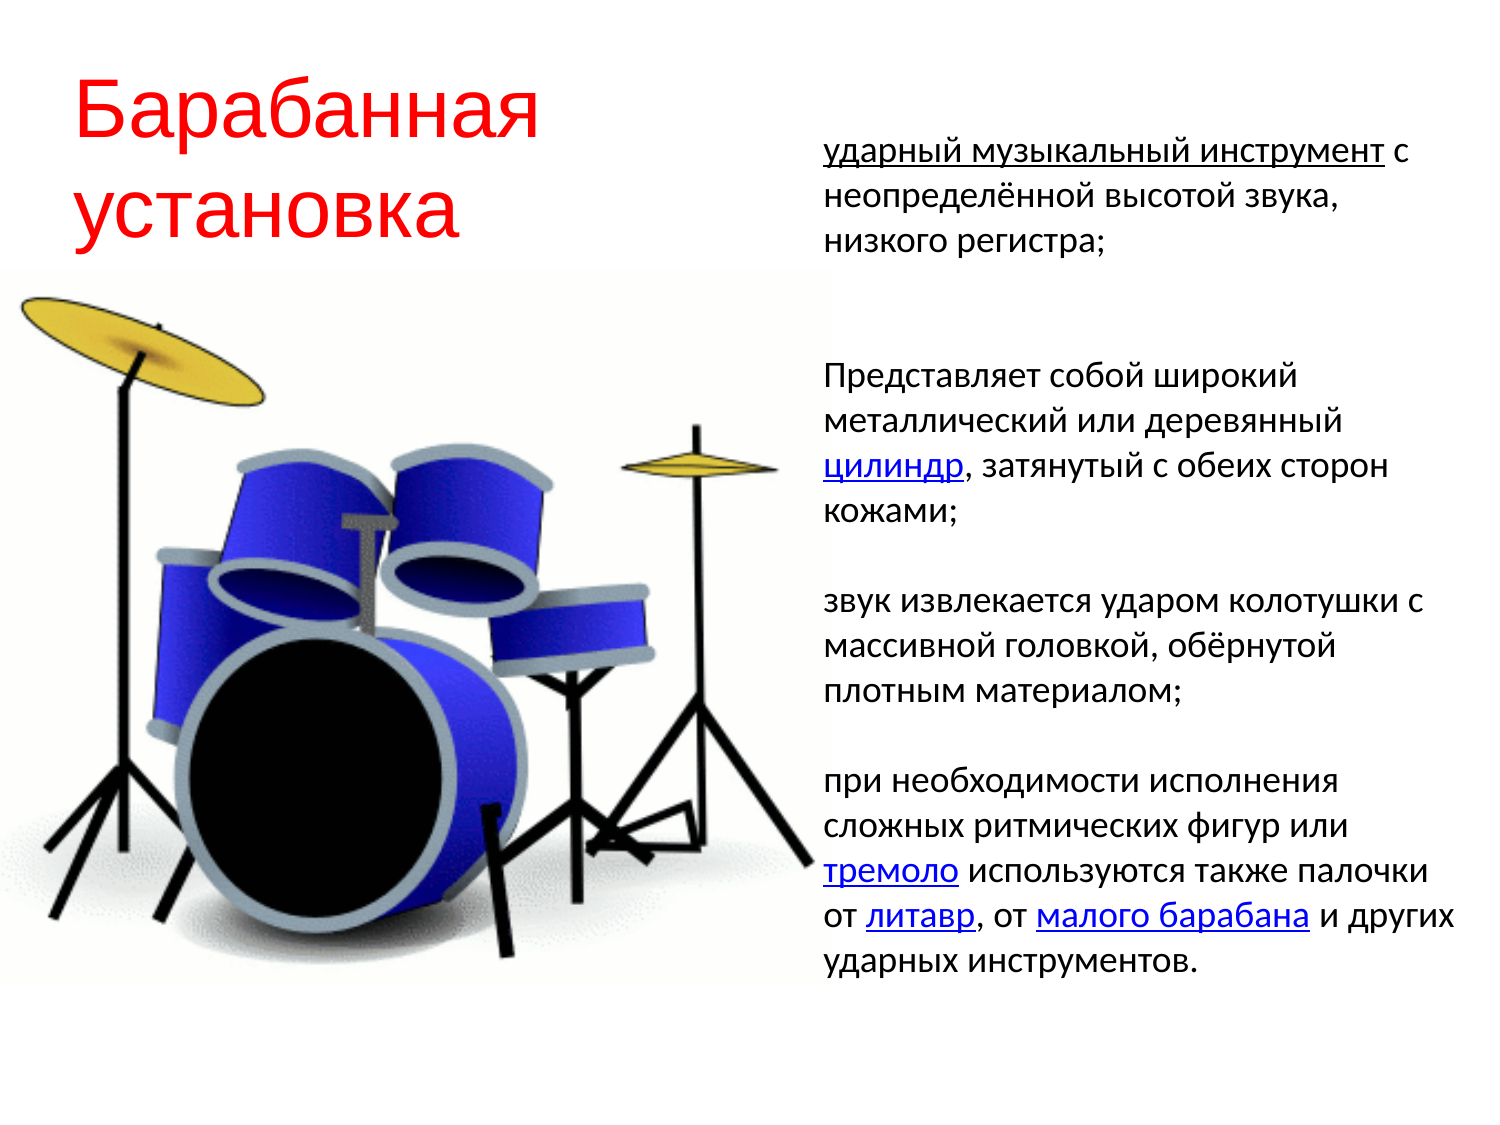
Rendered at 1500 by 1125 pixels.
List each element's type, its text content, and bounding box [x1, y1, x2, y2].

text_box ударный музыкальный инструмент с неопределённой высотой звука, низкого регистра; Представляет собой широкий металлический или деревянный цилиндр, затянутый с обеих сторон кожами; звук извлекается ударом колотушки с массивной головкой, обёрнутой плотным материалом; при необходимости исполнения сложных ритмических фигур или тремоло используются также палочки от литавр, от малого барабана и других ударных инструментов. [808, 117, 1477, 987]
text_box Барабанная установка [58, 46, 610, 262]
picture [0, 269, 833, 985]
